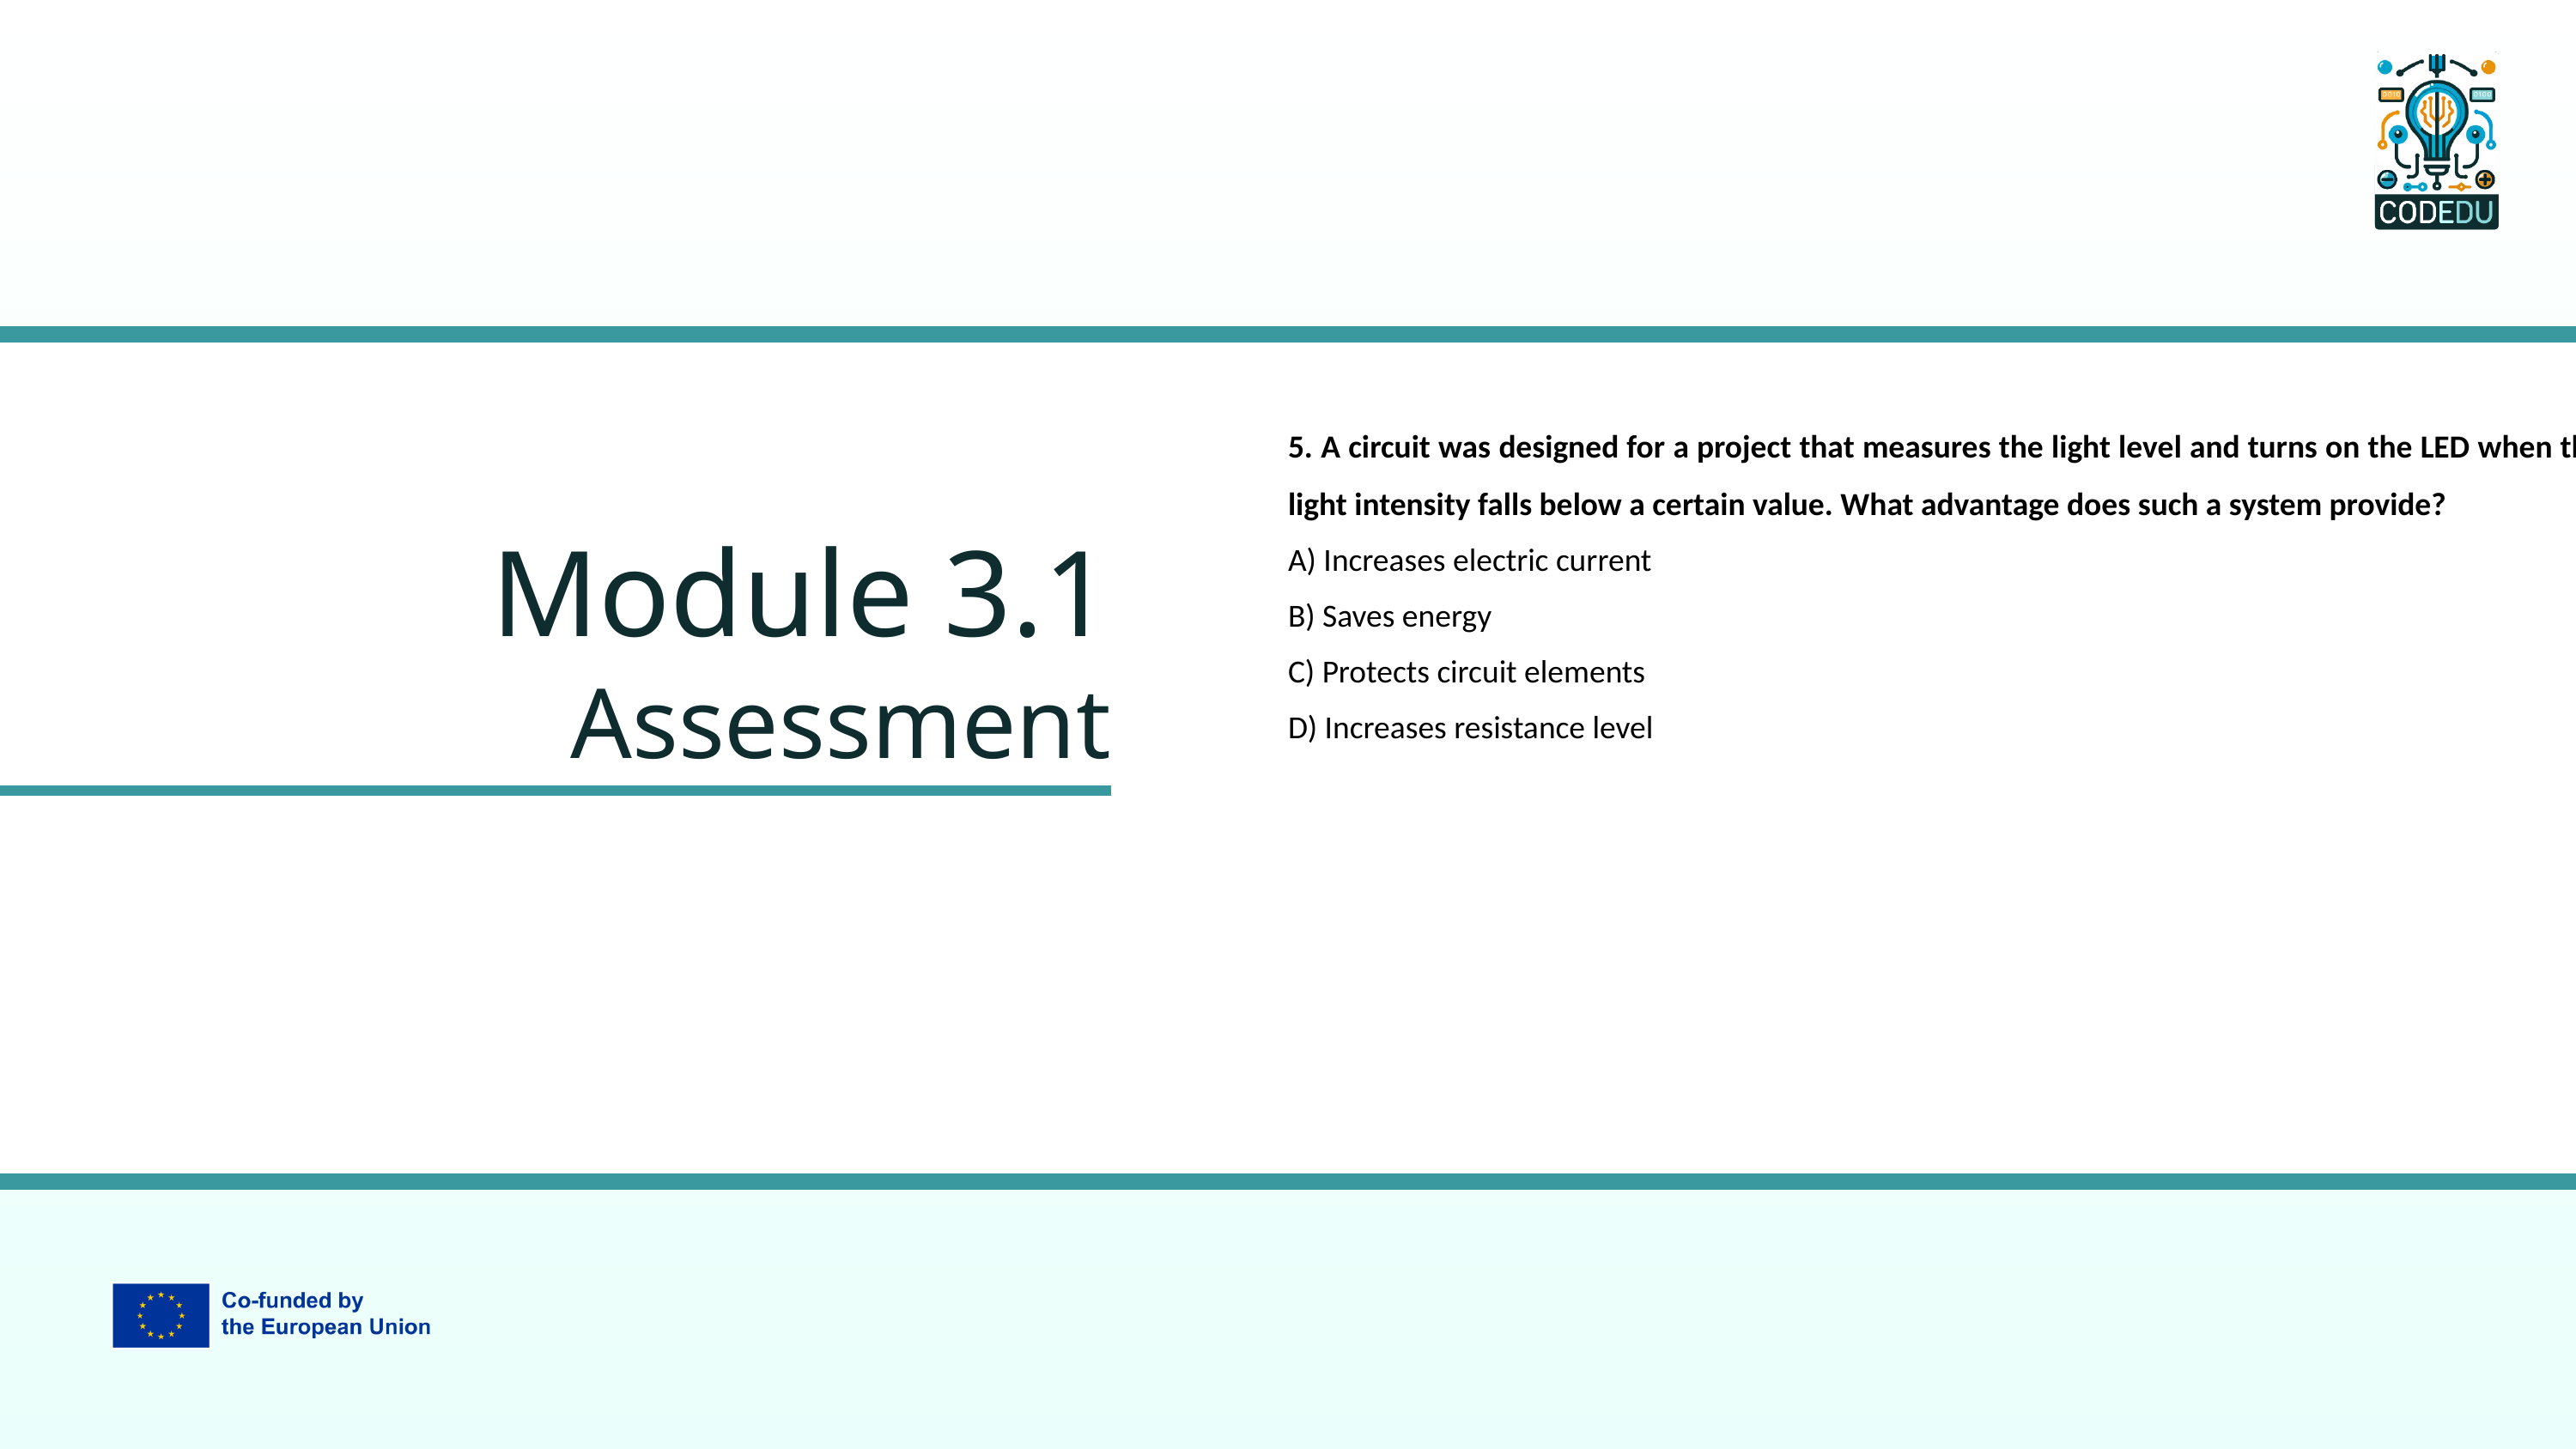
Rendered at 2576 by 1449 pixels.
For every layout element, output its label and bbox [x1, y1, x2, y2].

text_box [0, 333, 2576, 1182]
picture [2264, 0, 2576, 333]
text_box [107, 1278, 443, 1353]
